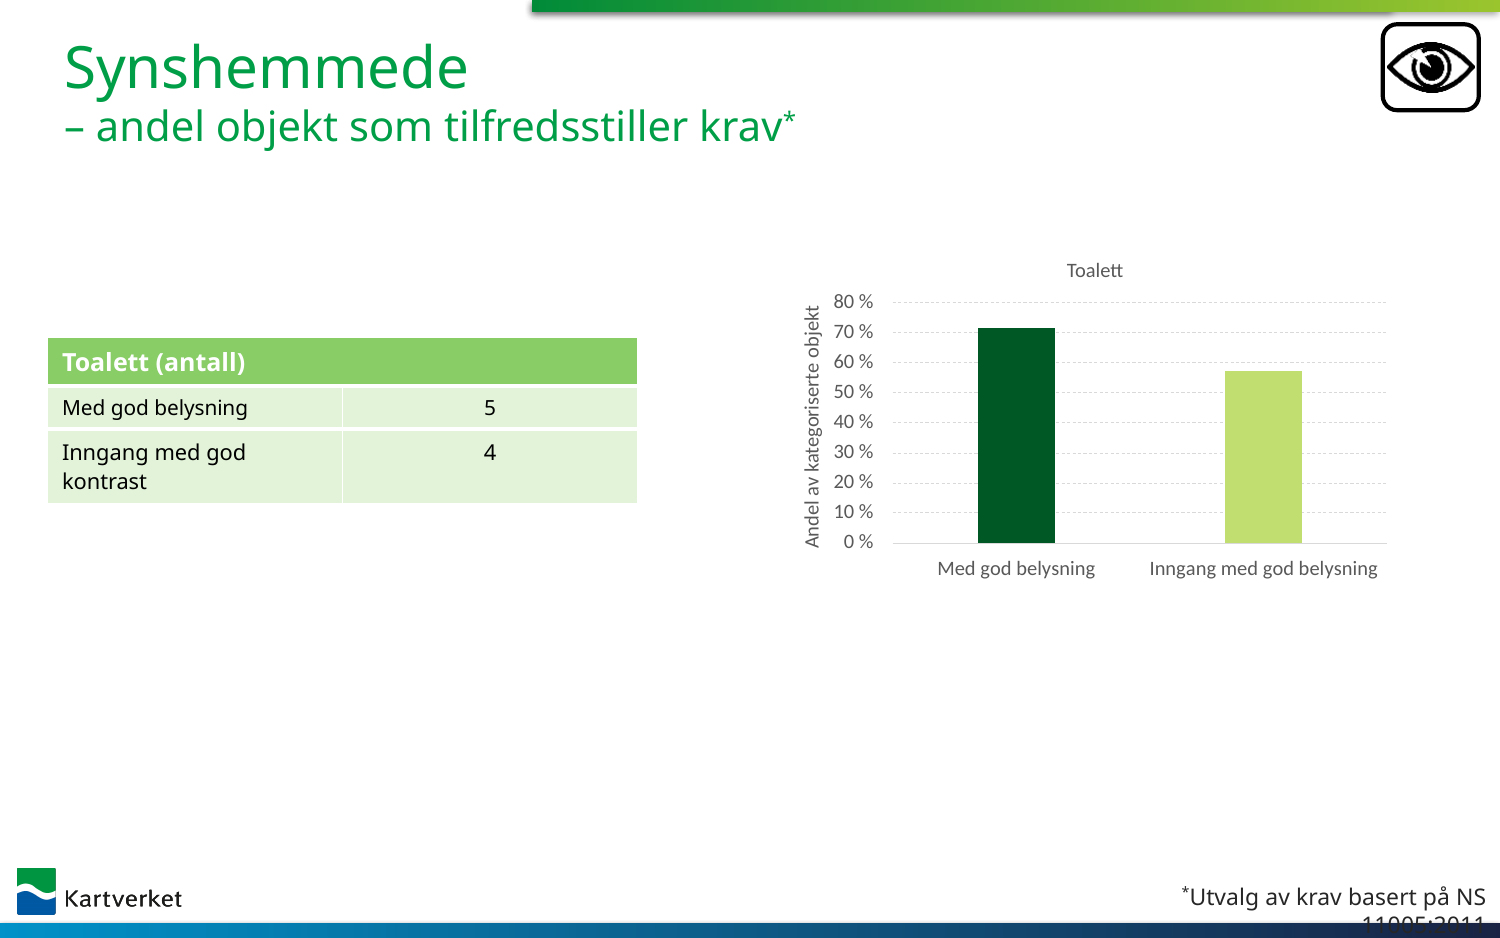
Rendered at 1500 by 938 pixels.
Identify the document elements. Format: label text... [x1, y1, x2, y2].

table_cell Inngang med god kontrast [48, 431, 342, 503]
picture [791, 249, 1400, 589]
table_cell 4 [343, 431, 637, 503]
table_cell Med god belysning [48, 388, 342, 427]
table_header Toalett (antall) [48, 338, 637, 384]
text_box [1382, 24, 1480, 111]
text_box Synshemmede – andel objekt som tilfredsstiller krav* [49, 24, 1431, 158]
text_box *Utvalg av krav basert på NS 11005:2011 [1068, 873, 1500, 938]
table_cell 5 [343, 388, 637, 427]
